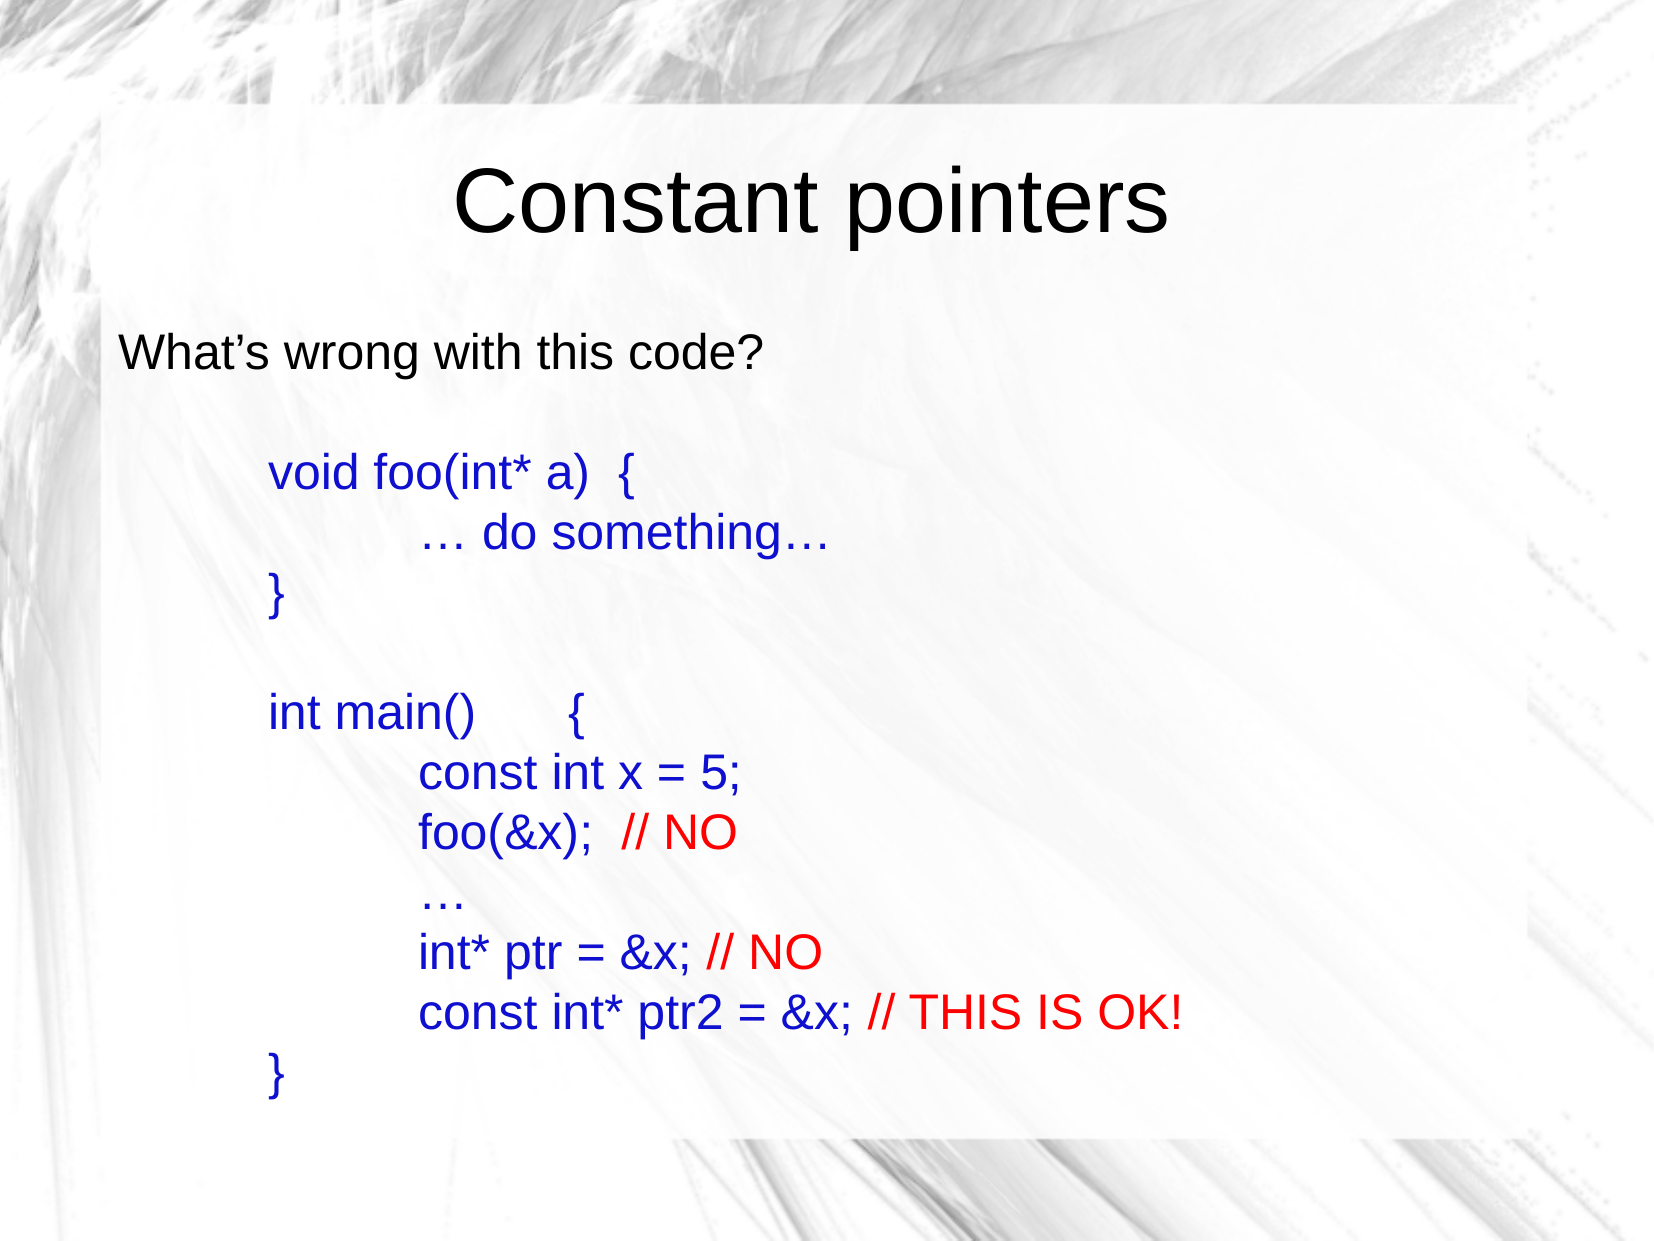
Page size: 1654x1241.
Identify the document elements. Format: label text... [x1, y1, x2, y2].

title Constant pointers [118, 93, 1506, 299]
list What’s wrong with this code? void foo(int* a) { … do something… } int main() { const int x = 5; foo(&x); // NO … int* ptr = &x; // NO const int* ptr2 = &x; // THIS IS OK! } [118, 319, 1571, 1109]
picture [0, 0, 1654, 1241]
